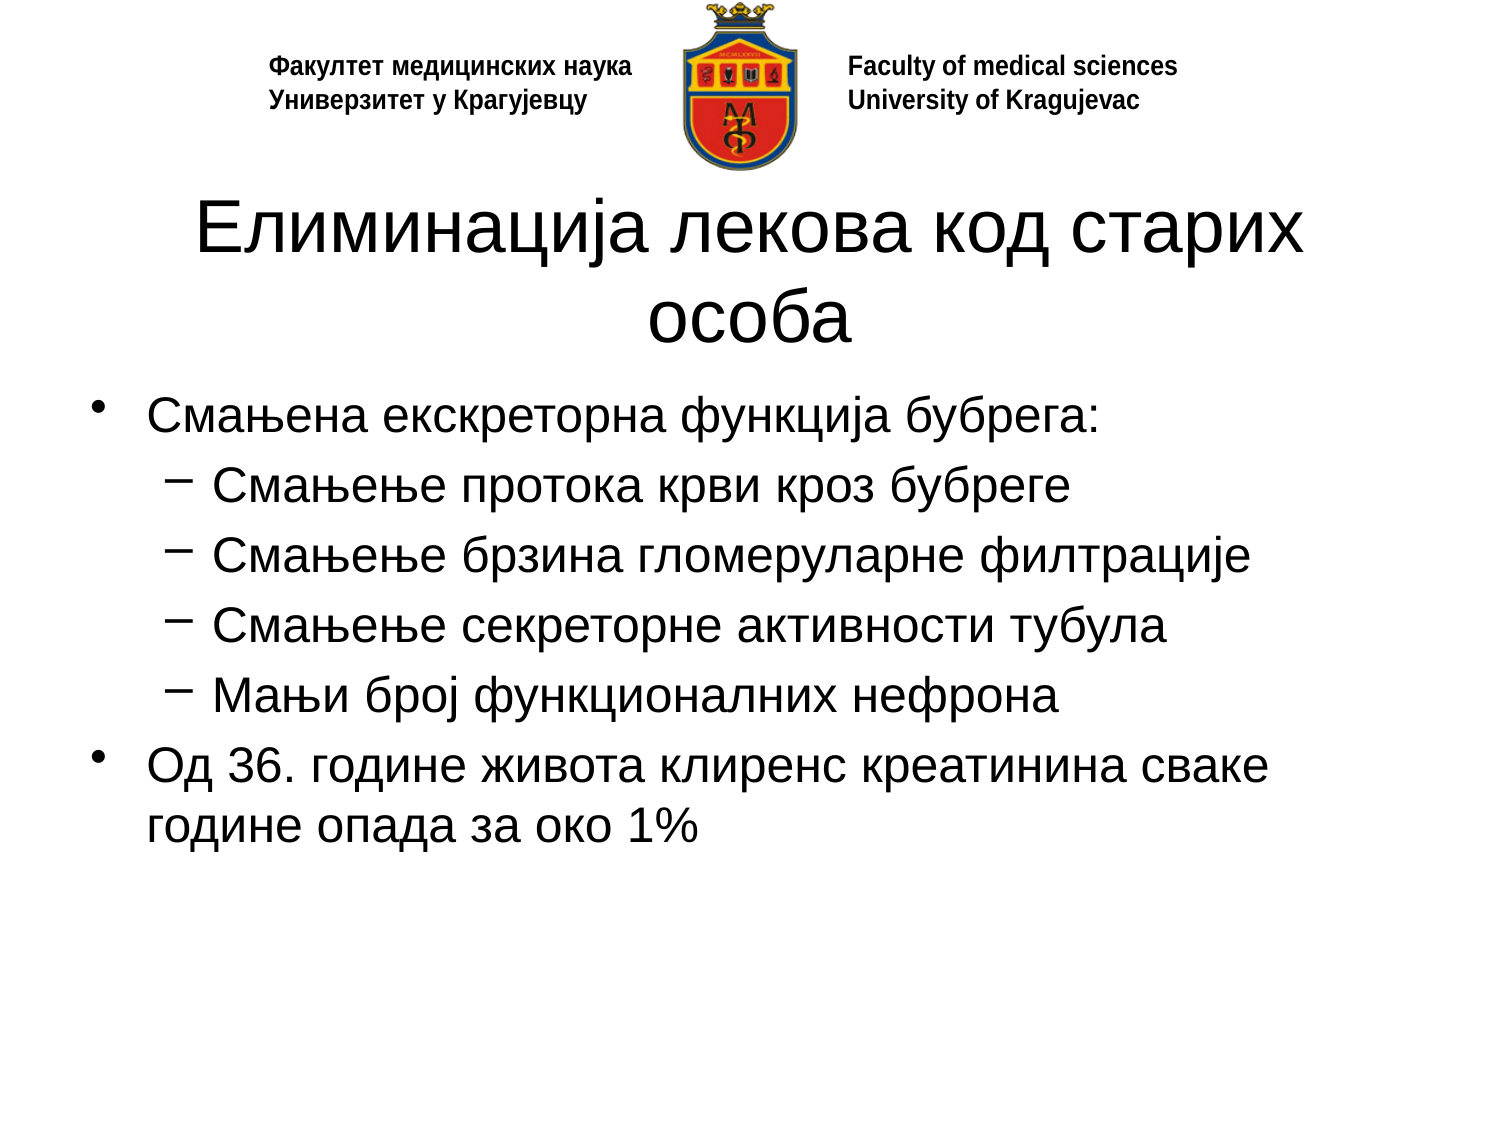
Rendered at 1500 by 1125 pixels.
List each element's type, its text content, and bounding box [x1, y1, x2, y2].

list Смањена екскреторна функција бубрега: Смањење протока крви кроз бубреге Смањење брзина гломеруларне филтрације Смањење секреторне активности тубула Мањи број функционалних нефрона Од 36. године живота клиренс креатинина сваке године опада за око 1% [74, 374, 1448, 1118]
title Елиминација лекова код старих особа [74, 173, 1426, 362]
